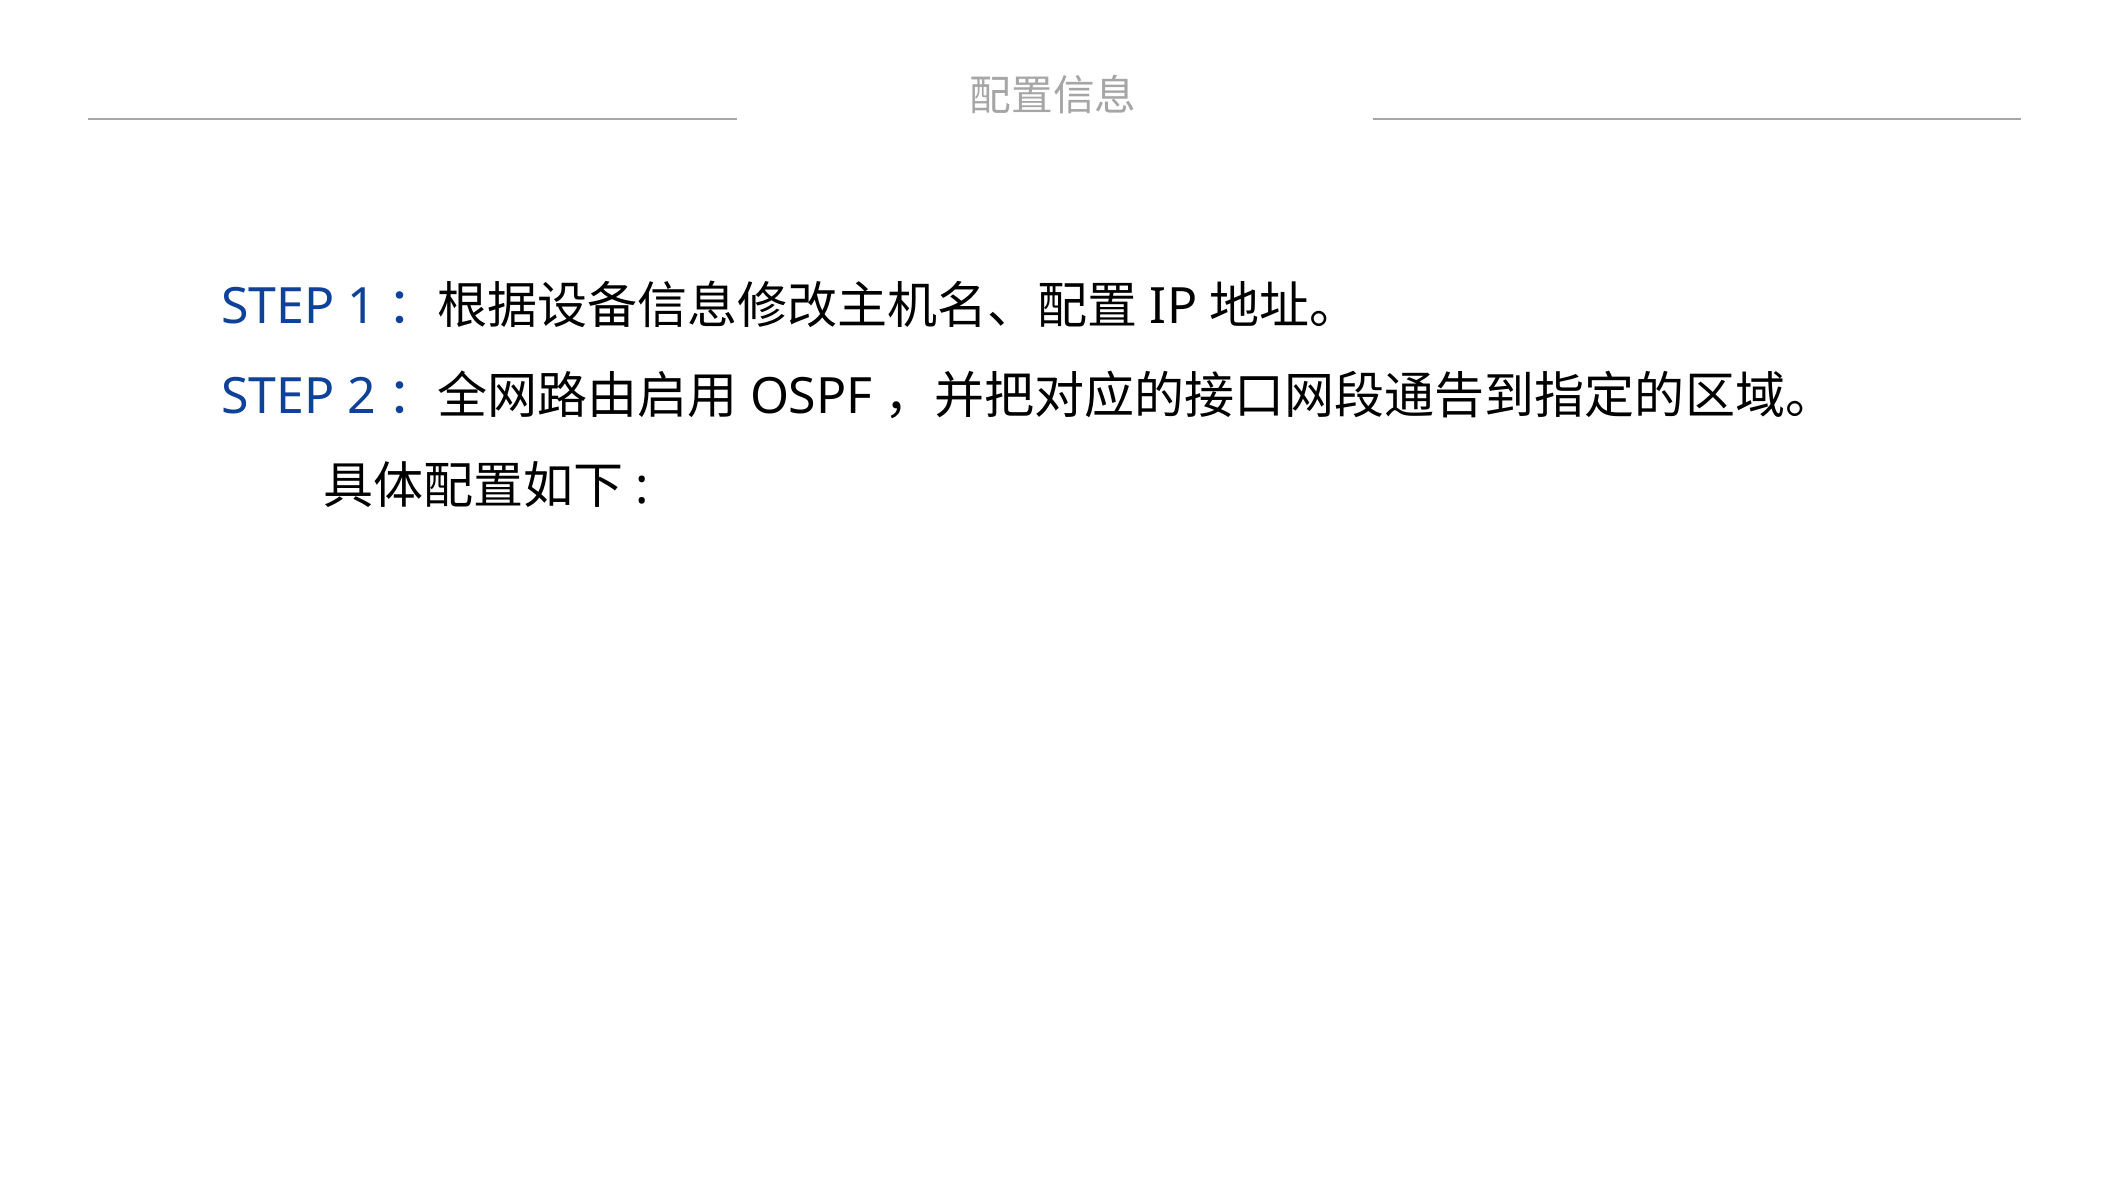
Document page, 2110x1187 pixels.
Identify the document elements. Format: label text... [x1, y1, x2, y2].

text_box 配置信息 [729, 68, 1377, 119]
text_box STEP 1：根据设备信息修改主机名、配置IP地址。 STEP 2：全网路由启用OSPF，并把对应的接口网段通告到指定的区域。 具体配置如下: [206, 236, 1959, 522]
